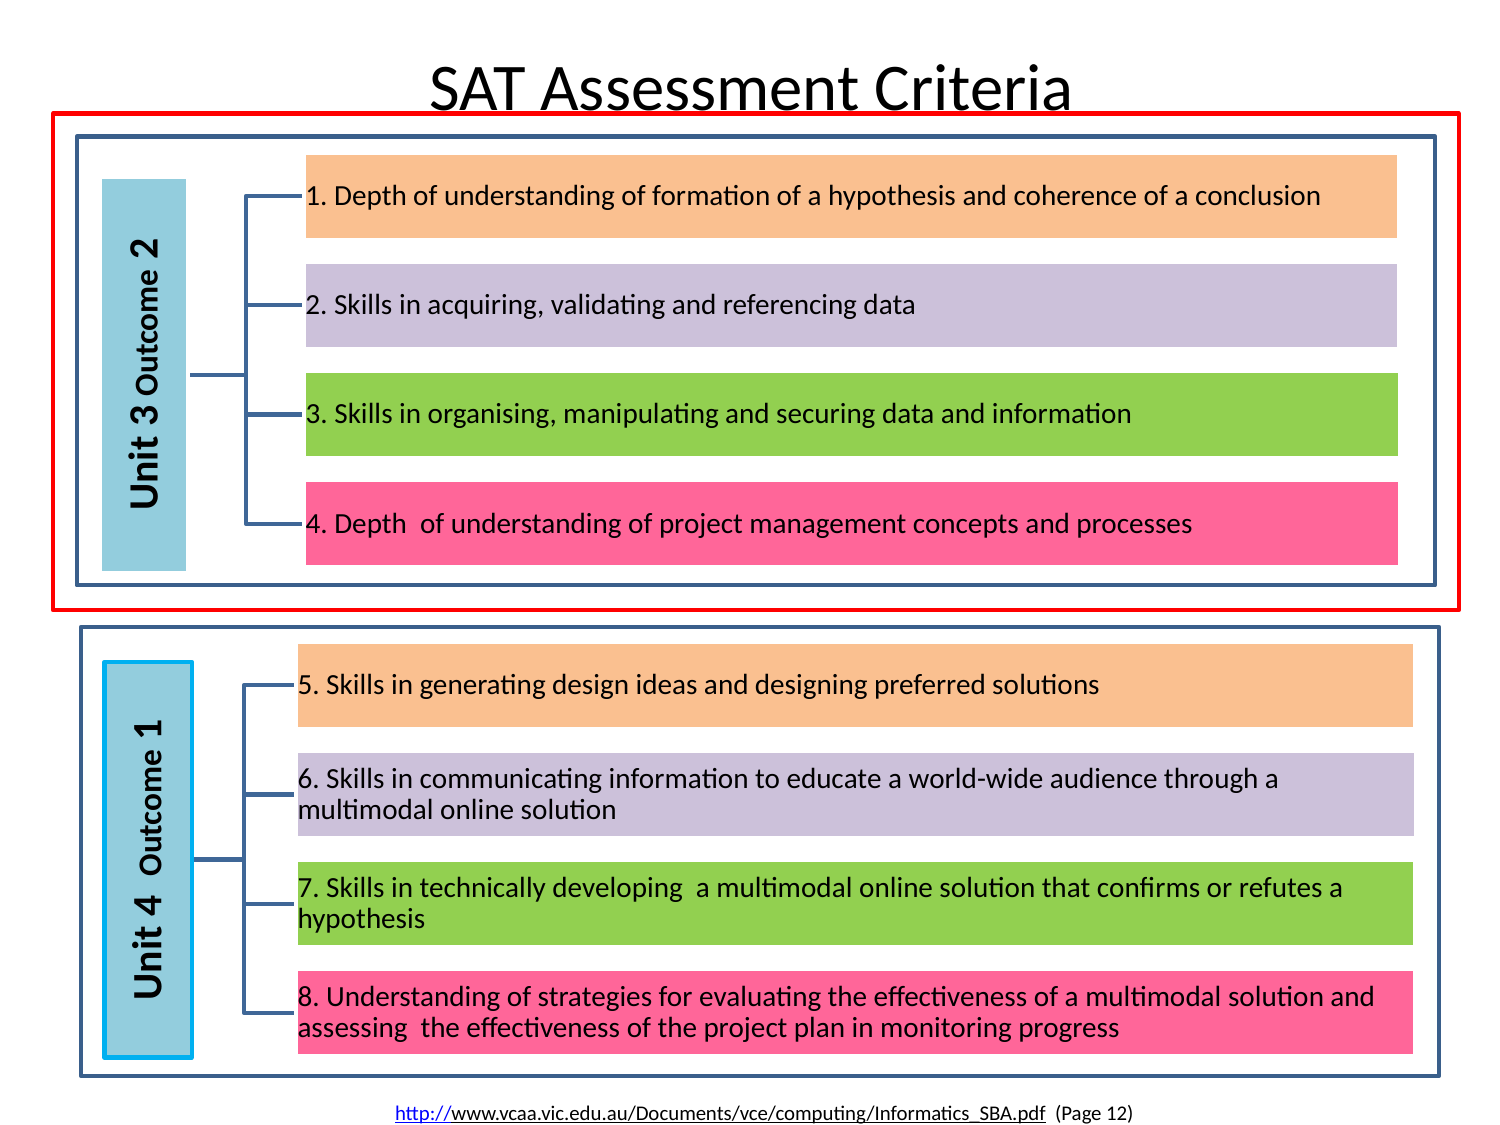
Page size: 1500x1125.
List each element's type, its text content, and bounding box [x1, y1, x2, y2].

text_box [80, 618, 1464, 1080]
text_box http://www.vcaa.vic.edu.au/Documents/vce/computing/Informatics_SBA.pdf (Page 12) [380, 1092, 1279, 1125]
title SAT Assessment Criteria [76, 30, 1427, 111]
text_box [76, 129, 1459, 591]
text_box [51, 111, 1461, 612]
